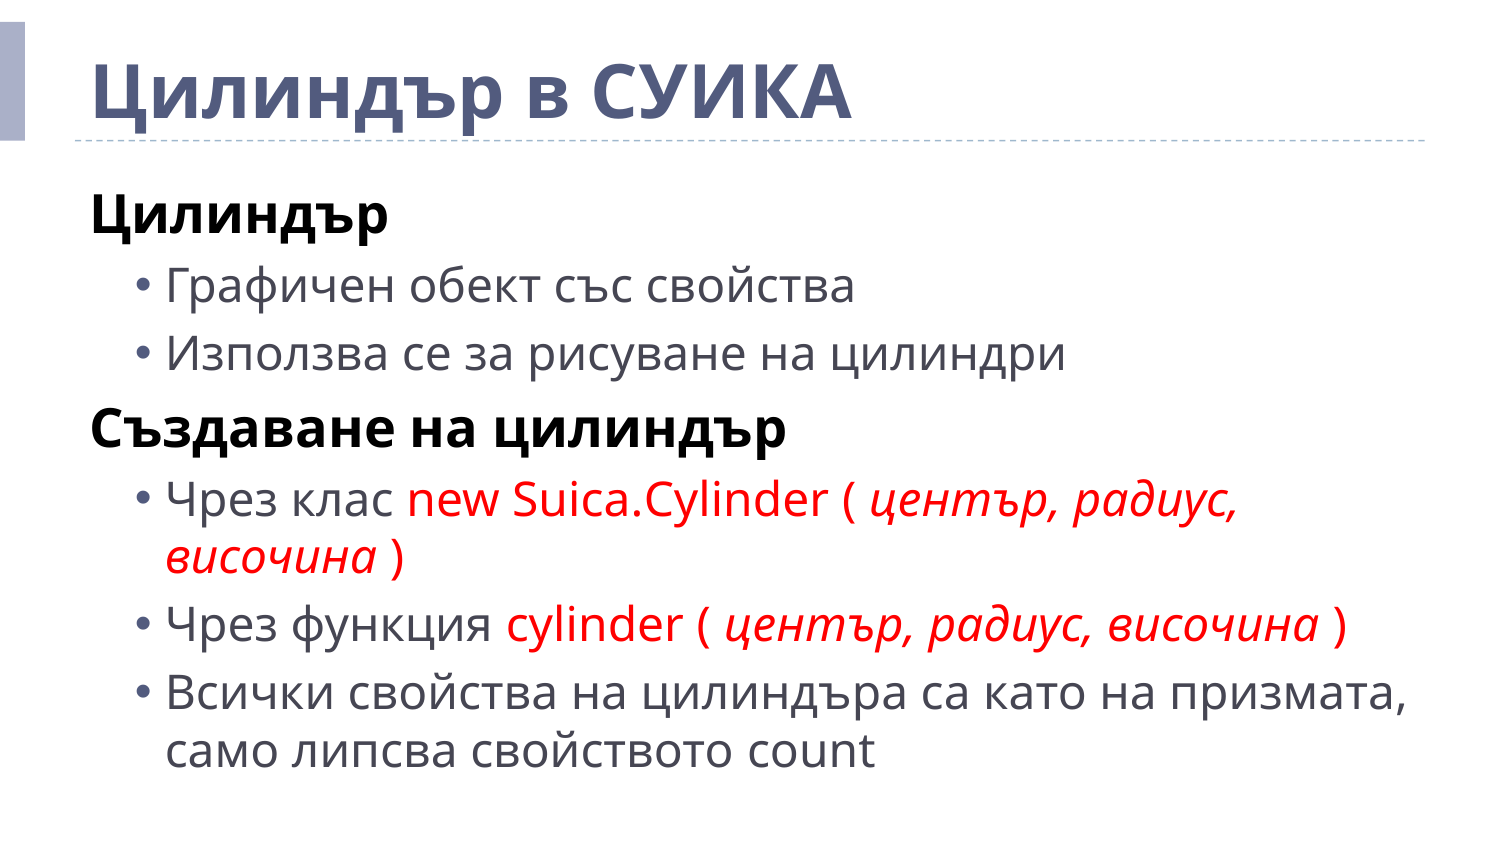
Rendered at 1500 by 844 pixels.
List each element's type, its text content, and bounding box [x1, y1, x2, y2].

list Цилиндър Графичен обект със свойства Използва се за рисуване на цилиндри Създаване на цилиндър Чрез клас new Suica.Cylinder ( център, радиус, височина ) Чрез функция cylinder ( център, радиус, височина ) Всички свойства на цилиндъра са като на призмата, само липсва свойството count [75, 171, 1500, 835]
title Цилиндър в СУИКА [75, 18, 1475, 141]
